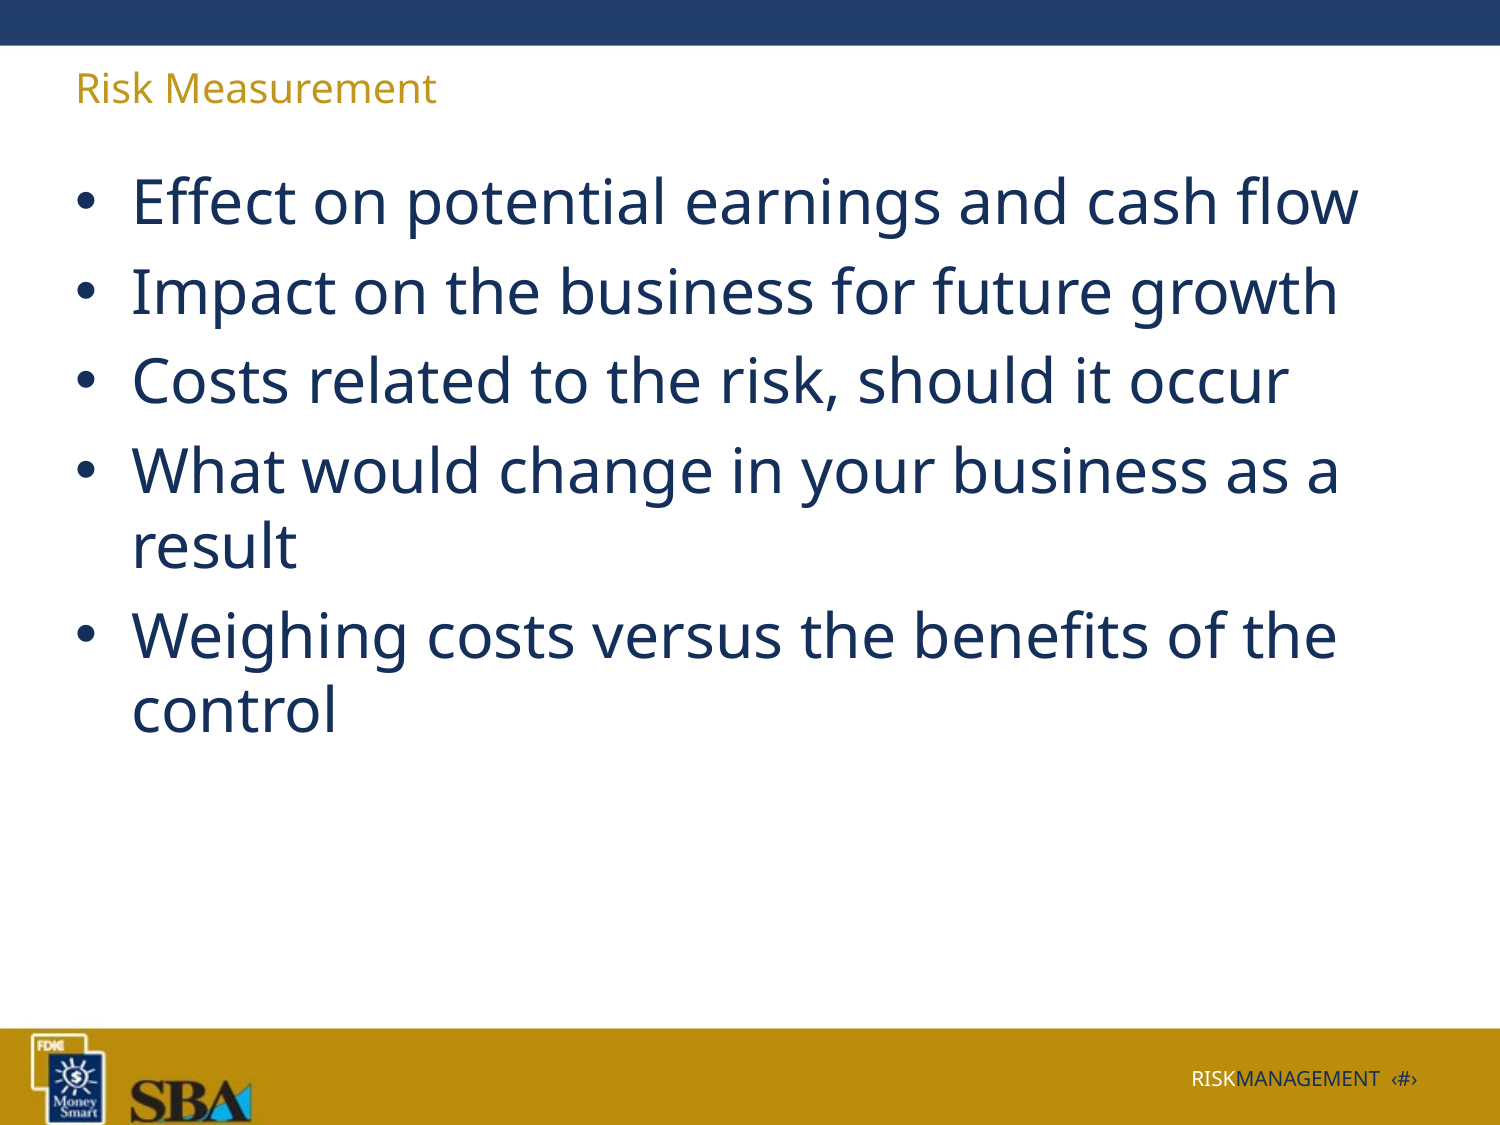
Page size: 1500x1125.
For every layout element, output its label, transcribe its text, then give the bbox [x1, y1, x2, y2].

title Risk Measurement [74, 61, 1426, 161]
list Effect on potential earnings and cash flow Impact on the business for future growth Costs related to the risk, should it occur What would change in your business as a result Weighing costs versus the benefits of the control [74, 161, 1426, 863]
picture [0, 0, 1500, 1125]
